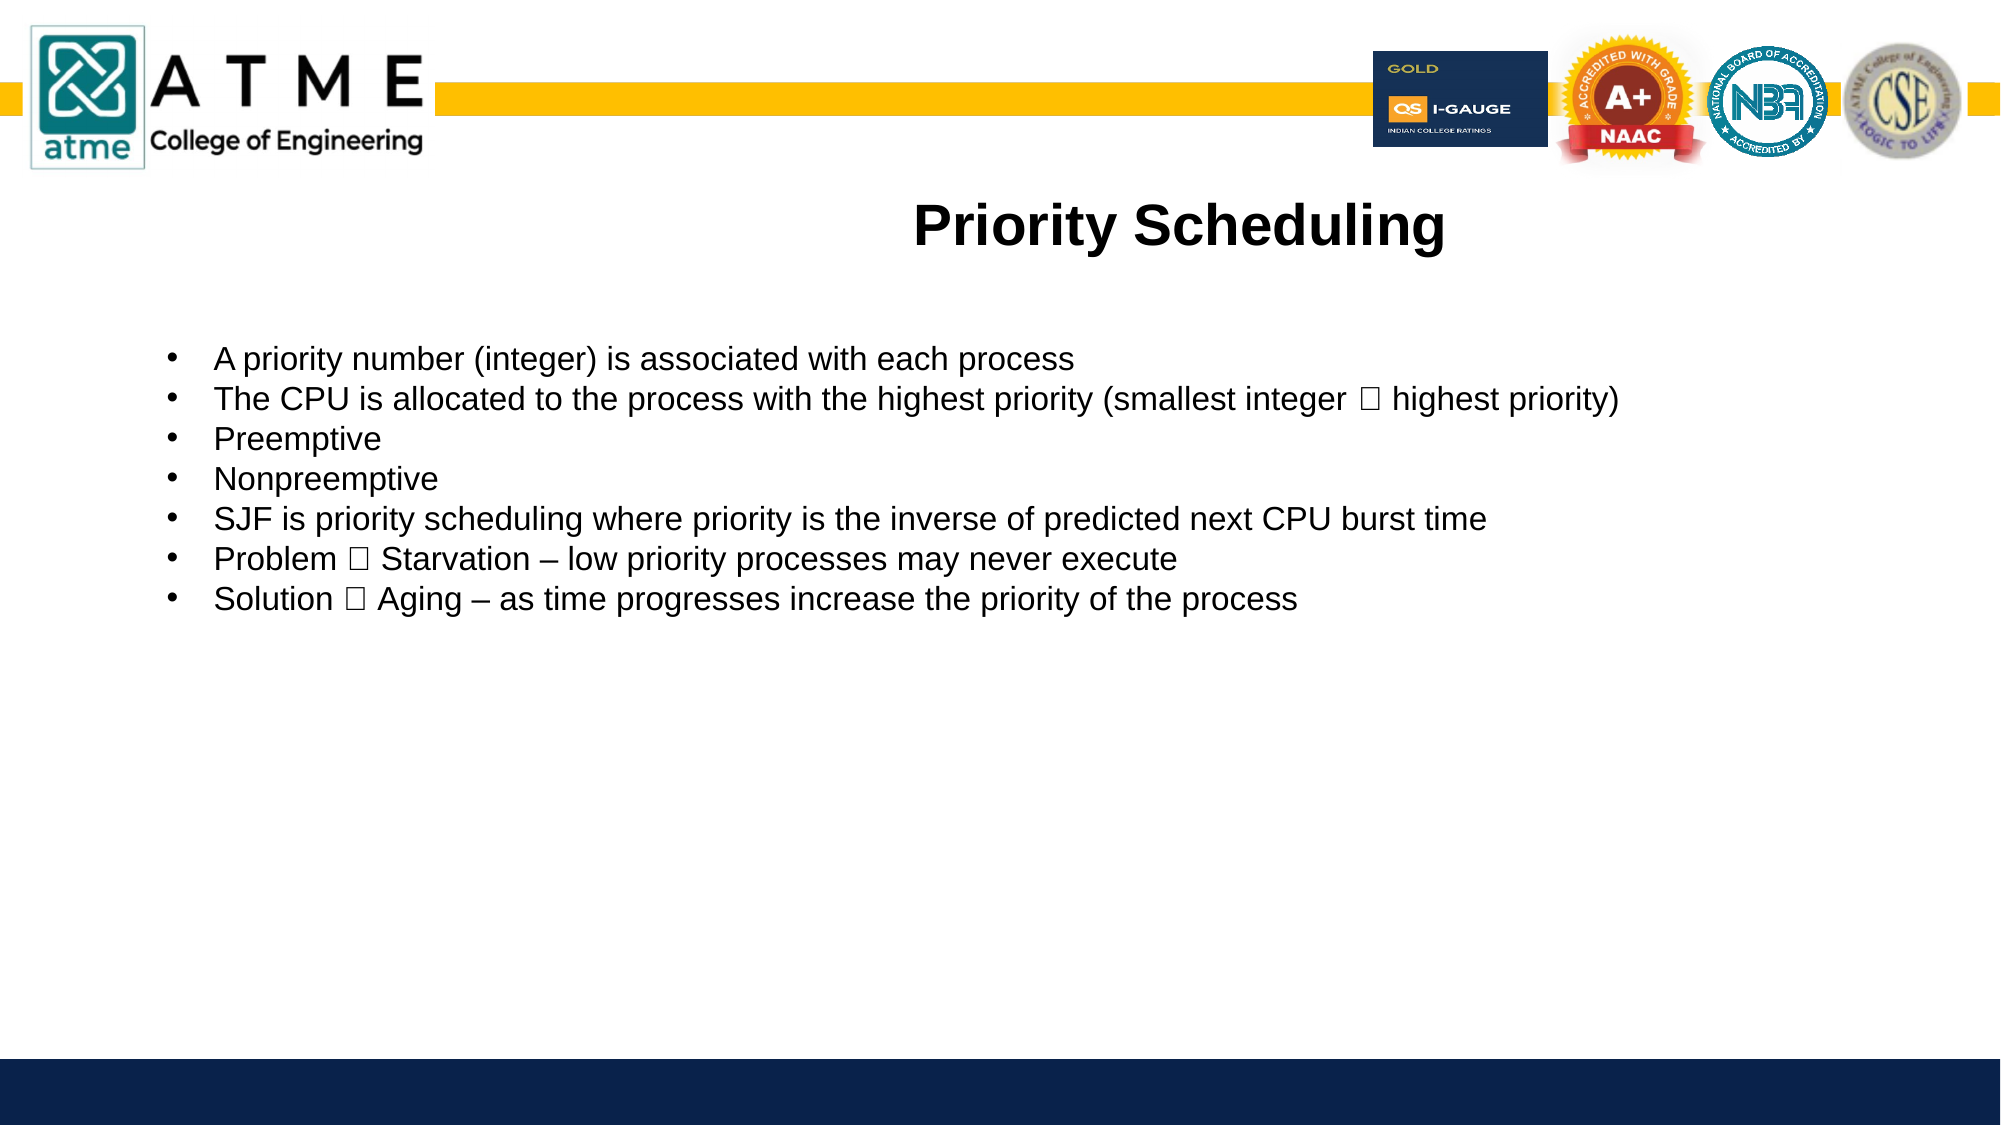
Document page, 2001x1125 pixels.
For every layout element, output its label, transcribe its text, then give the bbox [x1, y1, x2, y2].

picture [1373, 20, 1828, 180]
picture [0, 1059, 2001, 1125]
text_box Priority Scheduling [898, 179, 1463, 265]
picture [1840, 26, 1968, 176]
text_box A priority number (integer) is associated with each process The CPU is allocated to the process with the highest priority (smallest integer  highest priority) Preemptive Nonpreemptive SJF is priority scheduling where priority is the inverse of predicted next CPU burst time Problem  Starvation – low priority processes may never execute Solution  Aging – as time progresses increase the priority of the process [151, 329, 1636, 625]
picture [22, 15, 435, 178]
